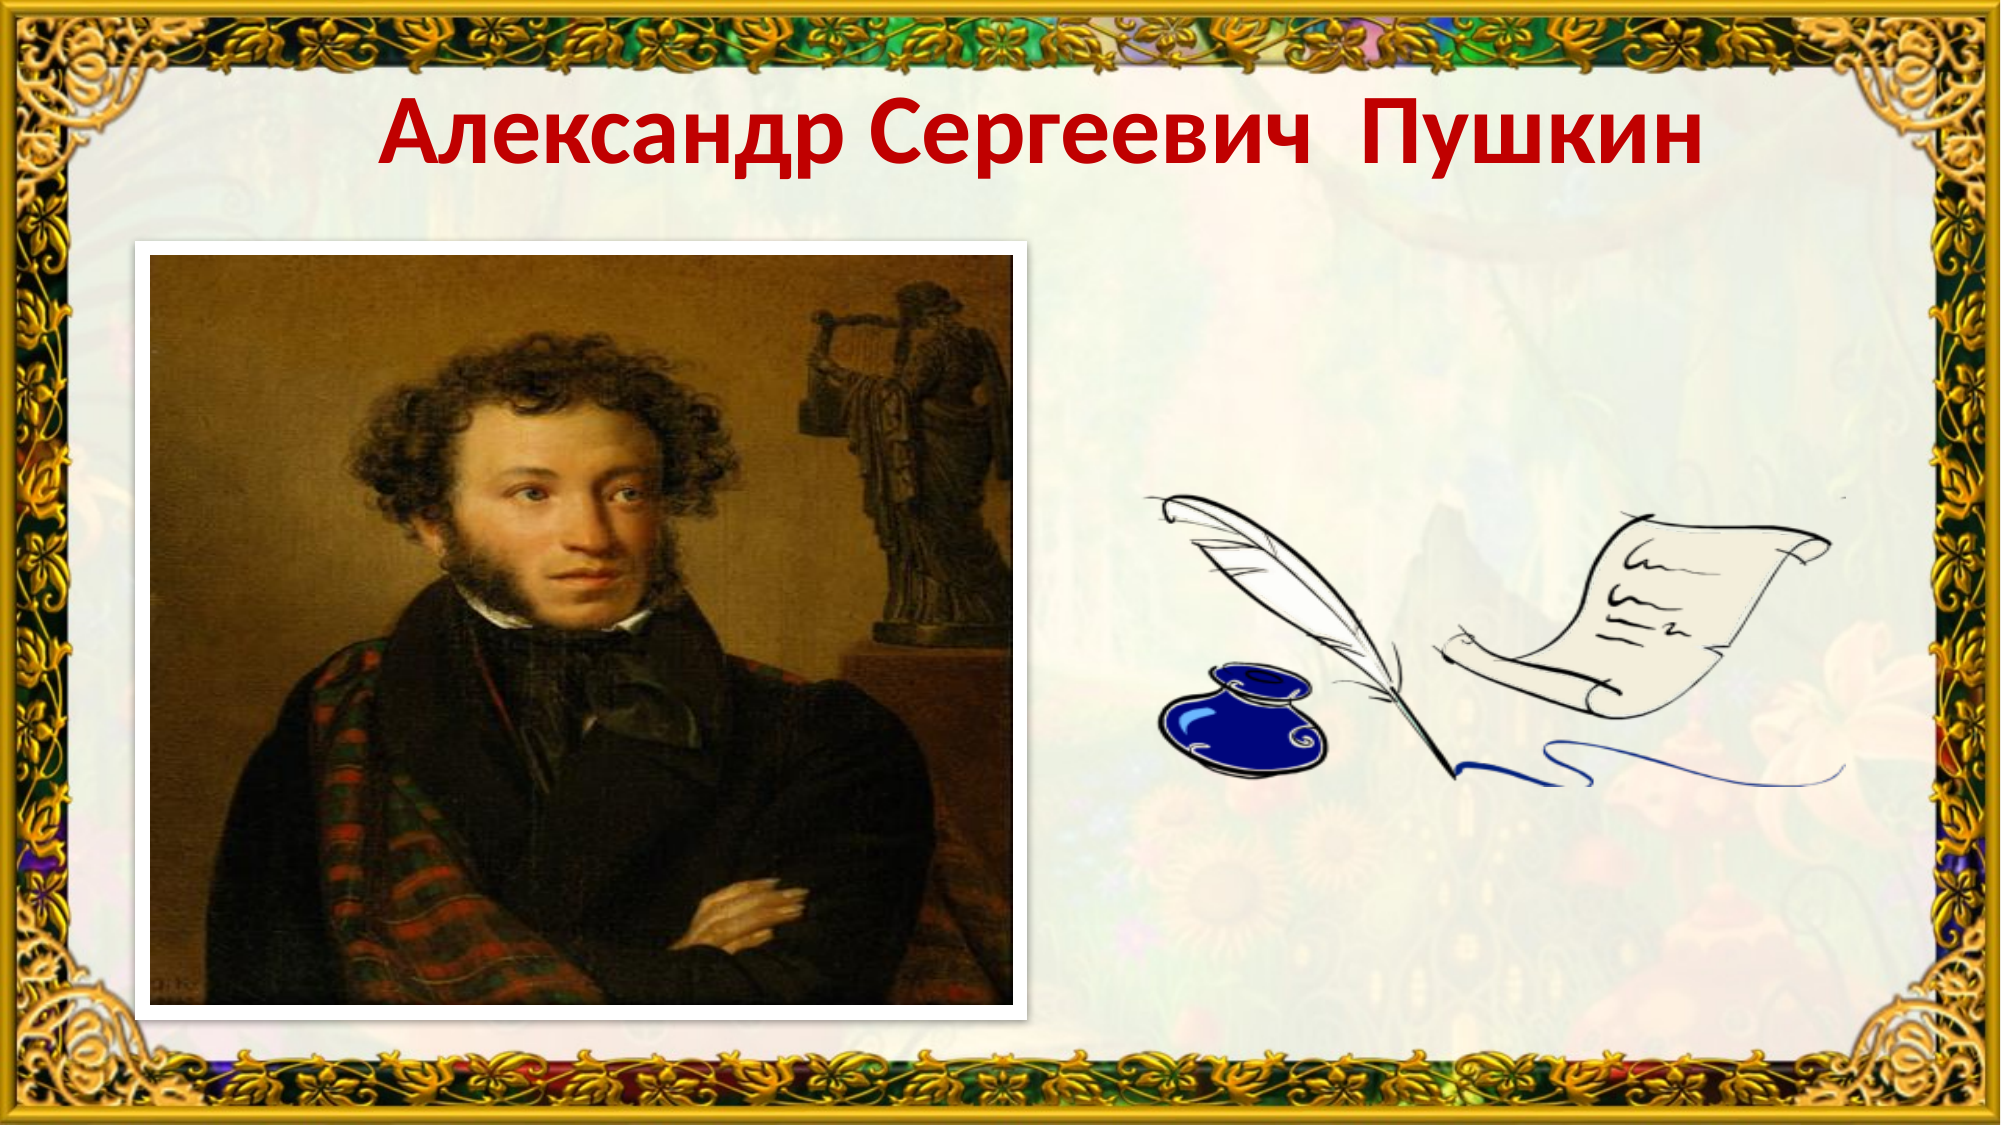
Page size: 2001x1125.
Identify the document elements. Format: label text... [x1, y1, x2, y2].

picture [0, 0, 2001, 1125]
title Александр Сергеевич Пушкин [87, 30, 1998, 231]
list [149, 255, 1013, 1006]
